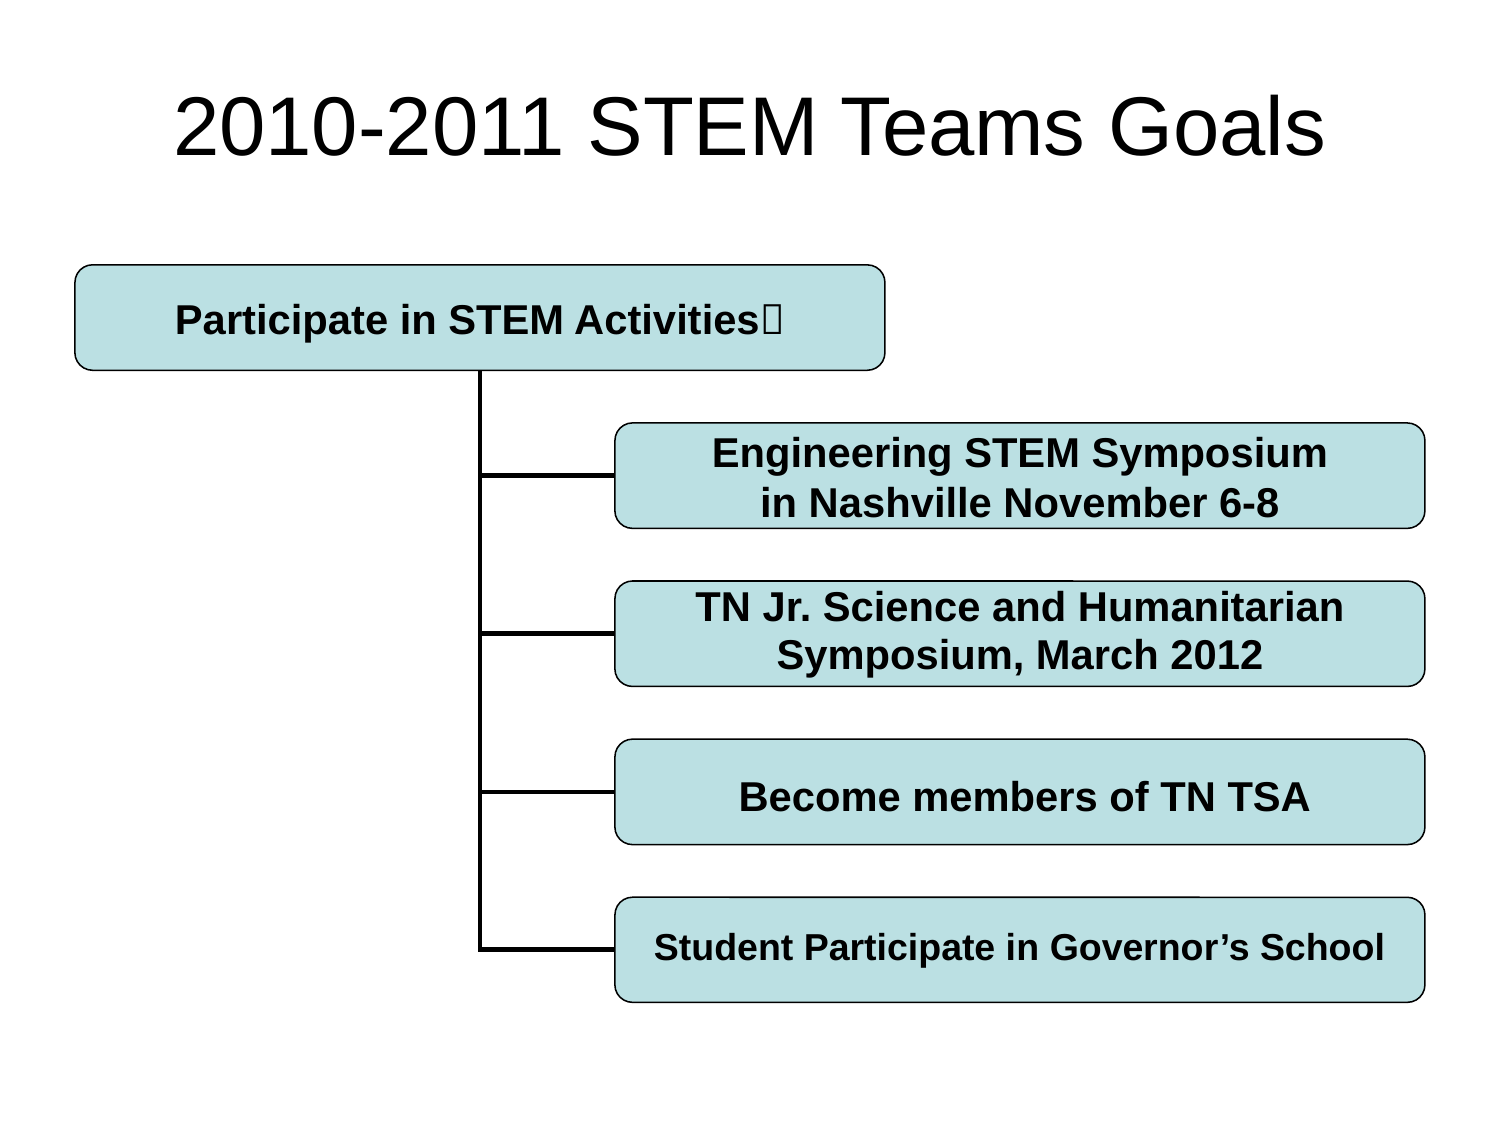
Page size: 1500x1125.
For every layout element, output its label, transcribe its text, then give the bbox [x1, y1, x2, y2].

title 2010-2011 STEM Teams Goals [74, 44, 1426, 201]
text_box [74, 264, 1426, 1003]
